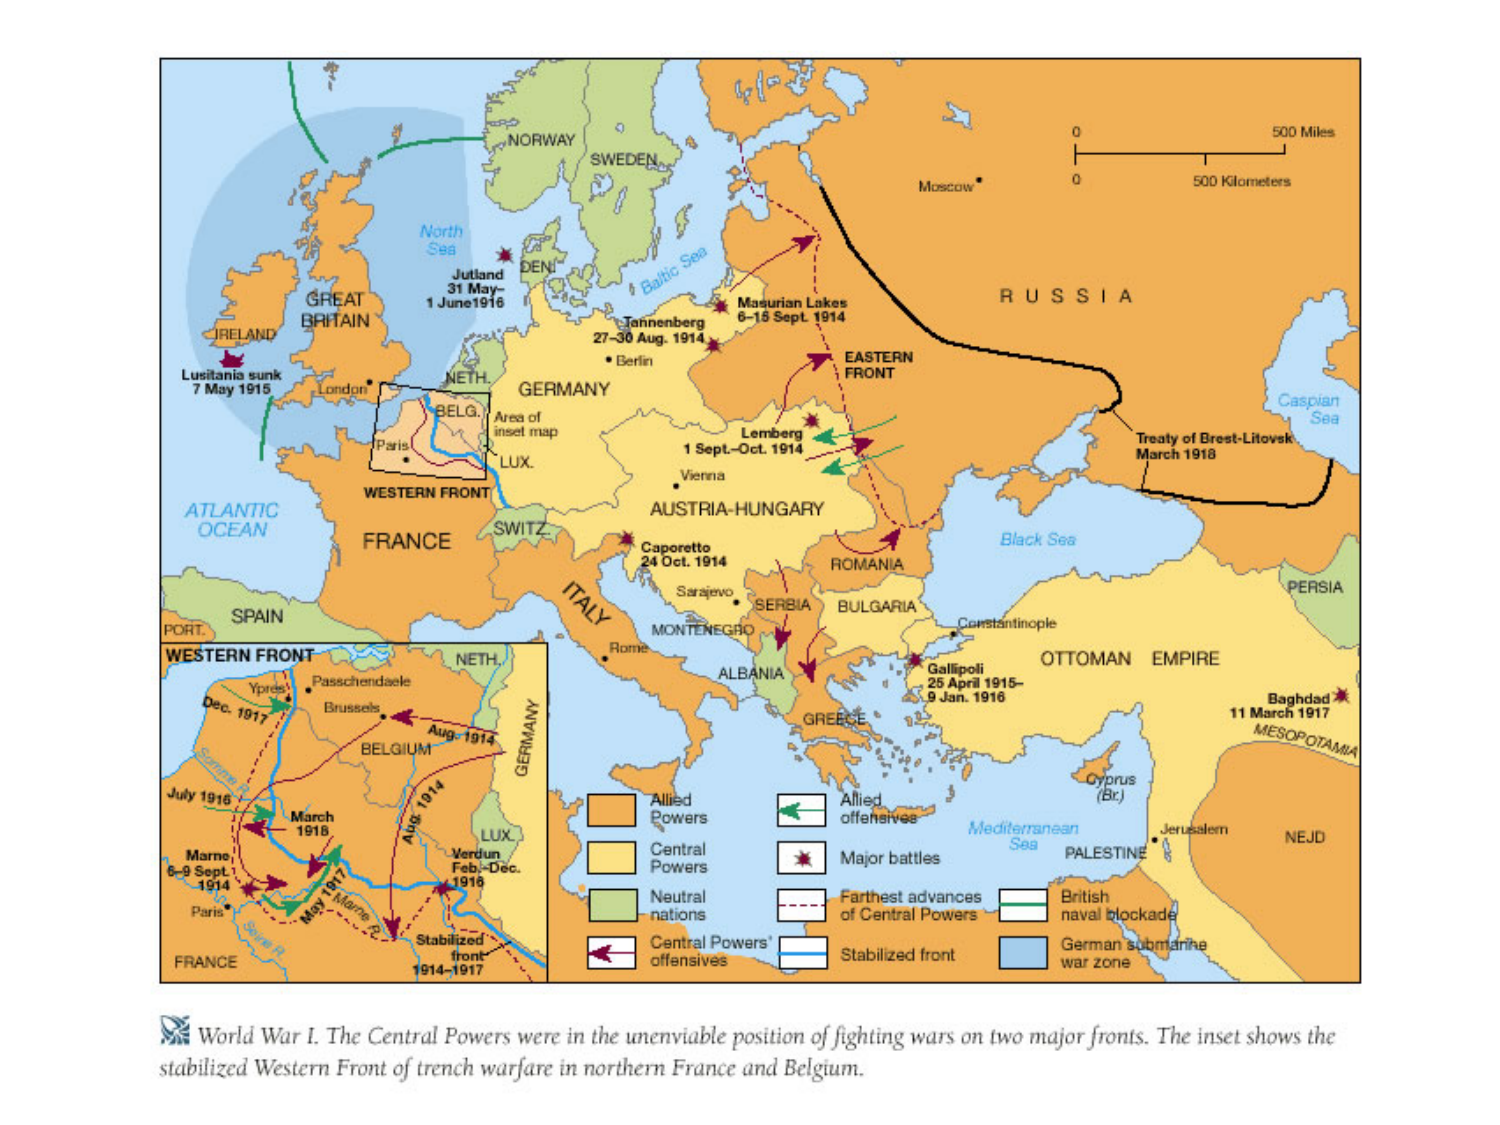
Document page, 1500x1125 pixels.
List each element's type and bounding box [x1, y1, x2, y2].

picture [137, 37, 1388, 1103]
